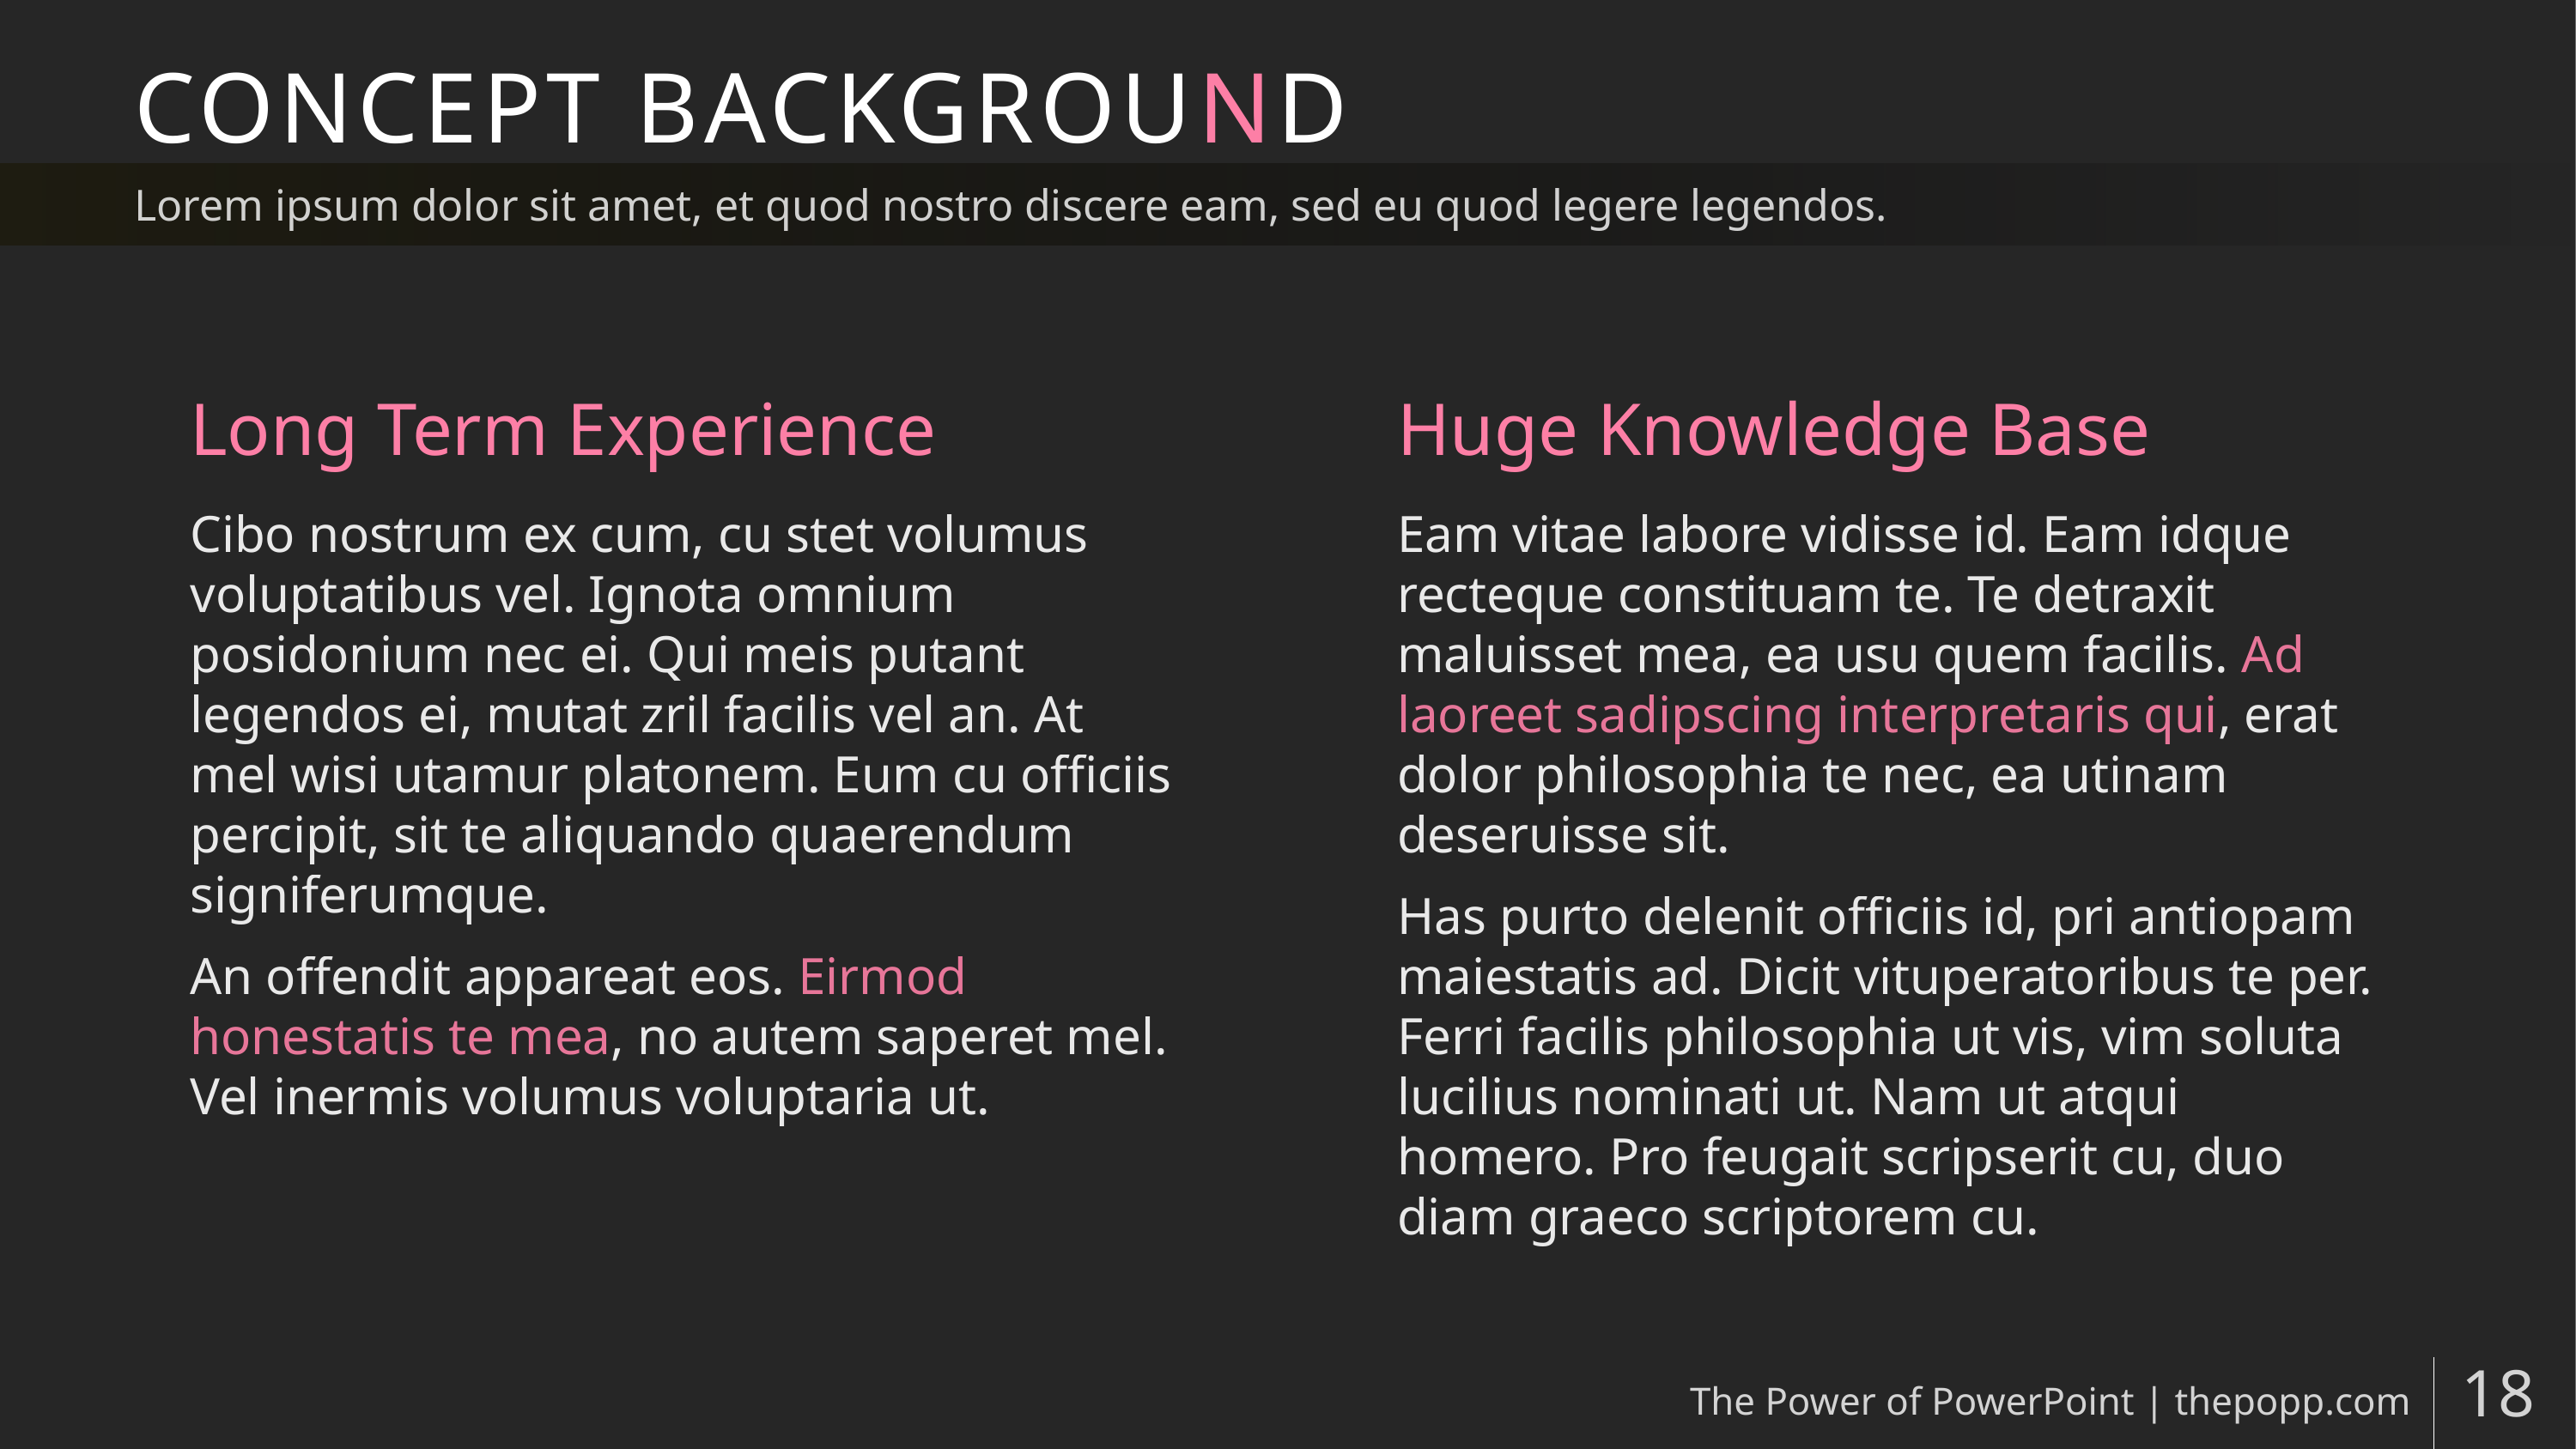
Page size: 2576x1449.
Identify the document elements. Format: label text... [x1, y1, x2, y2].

slide_number 18 [2438, 1357, 2576, 1434]
title CONCEPT BACKGROUND [111, 0, 2430, 174]
list Long Term Experience [167, 359, 1197, 482]
list Lorem ipsum dolor sit amet, et quod nostro discere eam, sed eu quod legere legendos. [111, 167, 2404, 248]
list Cibo nostrum ex cum, cu stet volumus voluptatibus vel. Ignota omnium posidonium nec ei. Qui meis putant legendos ei, mutat zril facilis vel an. At mel wisi utamur platonem. Eum cu officiis percipit, sit te aliquando quaerendum signiferumque. An offendit appareat eos. Eirmod honestatis te mea, no autem saperet mel. Vel inermis volumus voluptaria ut. [167, 491, 1197, 1222]
footer The Power of PowerPoint | thepopp.com [922, 1356, 2434, 1434]
list Eam vitae labore vidisse id. Eam idque recteque constituam te. Te detraxit maluisset mea, ea usu quem facilis. Ad laoreet sadipscing interpretaris qui, erat dolor philosophia te nec, ea utinam deseruisse sit. Has purto delenit officiis id, pri antiopam maiestatis ad. Dicit vituperatoribus te per. Ferri facilis philosophia ut vis, vim soluta lucilius nominati ut. Nam ut atqui homero. Pro feugait scripserit cu, duo diam graeco scriptorem cu. [1374, 491, 2404, 1222]
list Huge Knowledge Base [1374, 359, 2404, 482]
